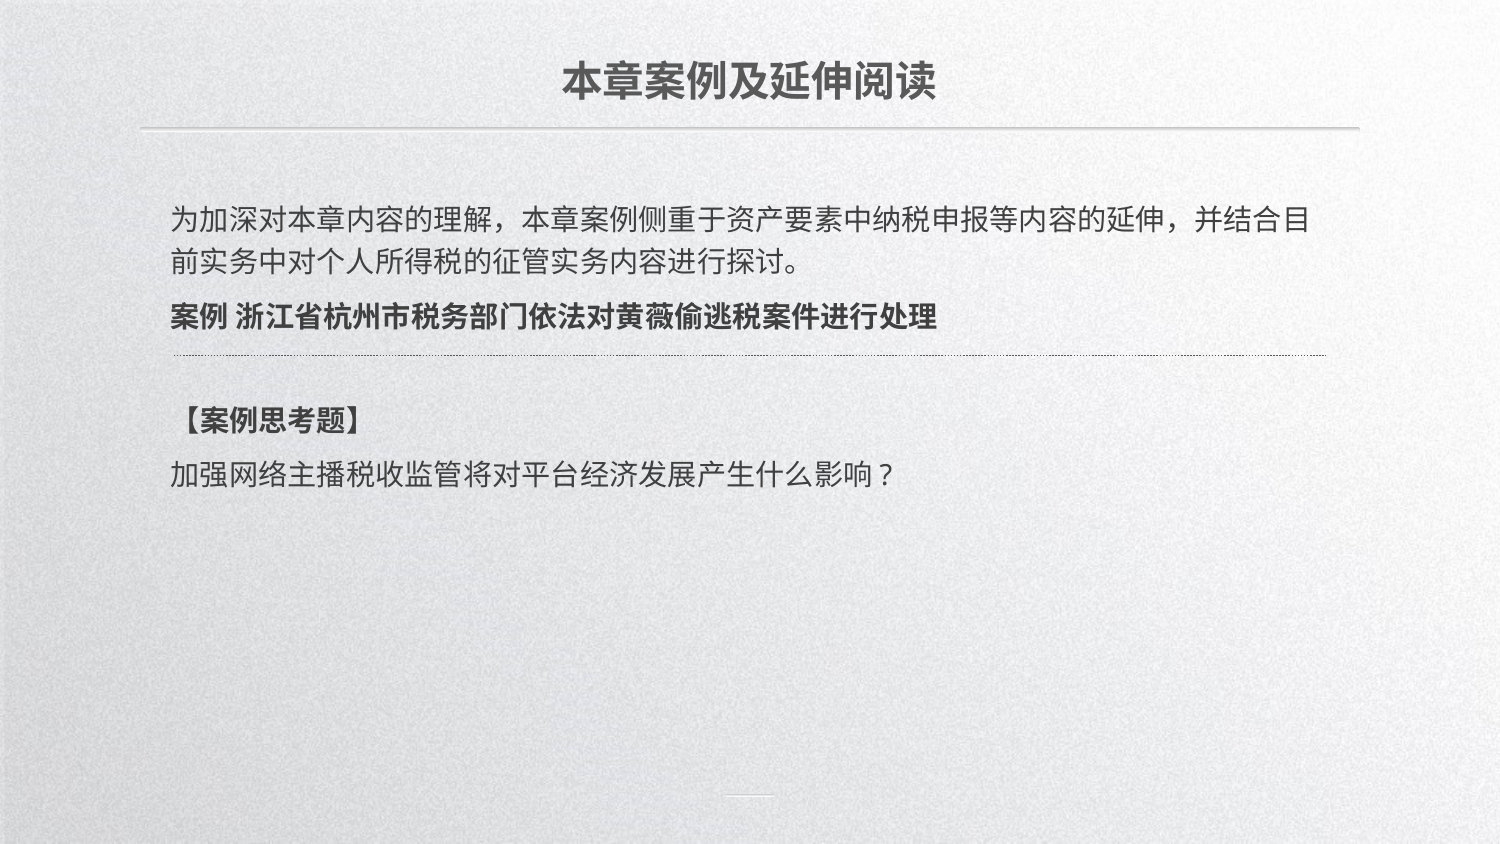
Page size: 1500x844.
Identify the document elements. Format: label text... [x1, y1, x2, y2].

text_box 为加深对本章内容的理解，本章案例侧重于资产要素中纳税申报等内容的延伸，并结合目前实务中对个人所得税的征管实务内容进行探讨。 案例 浙江省杭州市税务部门依法对黄薇偷逃税案件进行处理 [159, 188, 1341, 339]
text_box 本章案例及延伸阅读 [459, 49, 1038, 111]
picture [0, 0, 1500, 844]
text_box 【案例思考题】 加强网络主播税收监管将对平台经济发展产生什么影响? [159, 389, 1341, 498]
